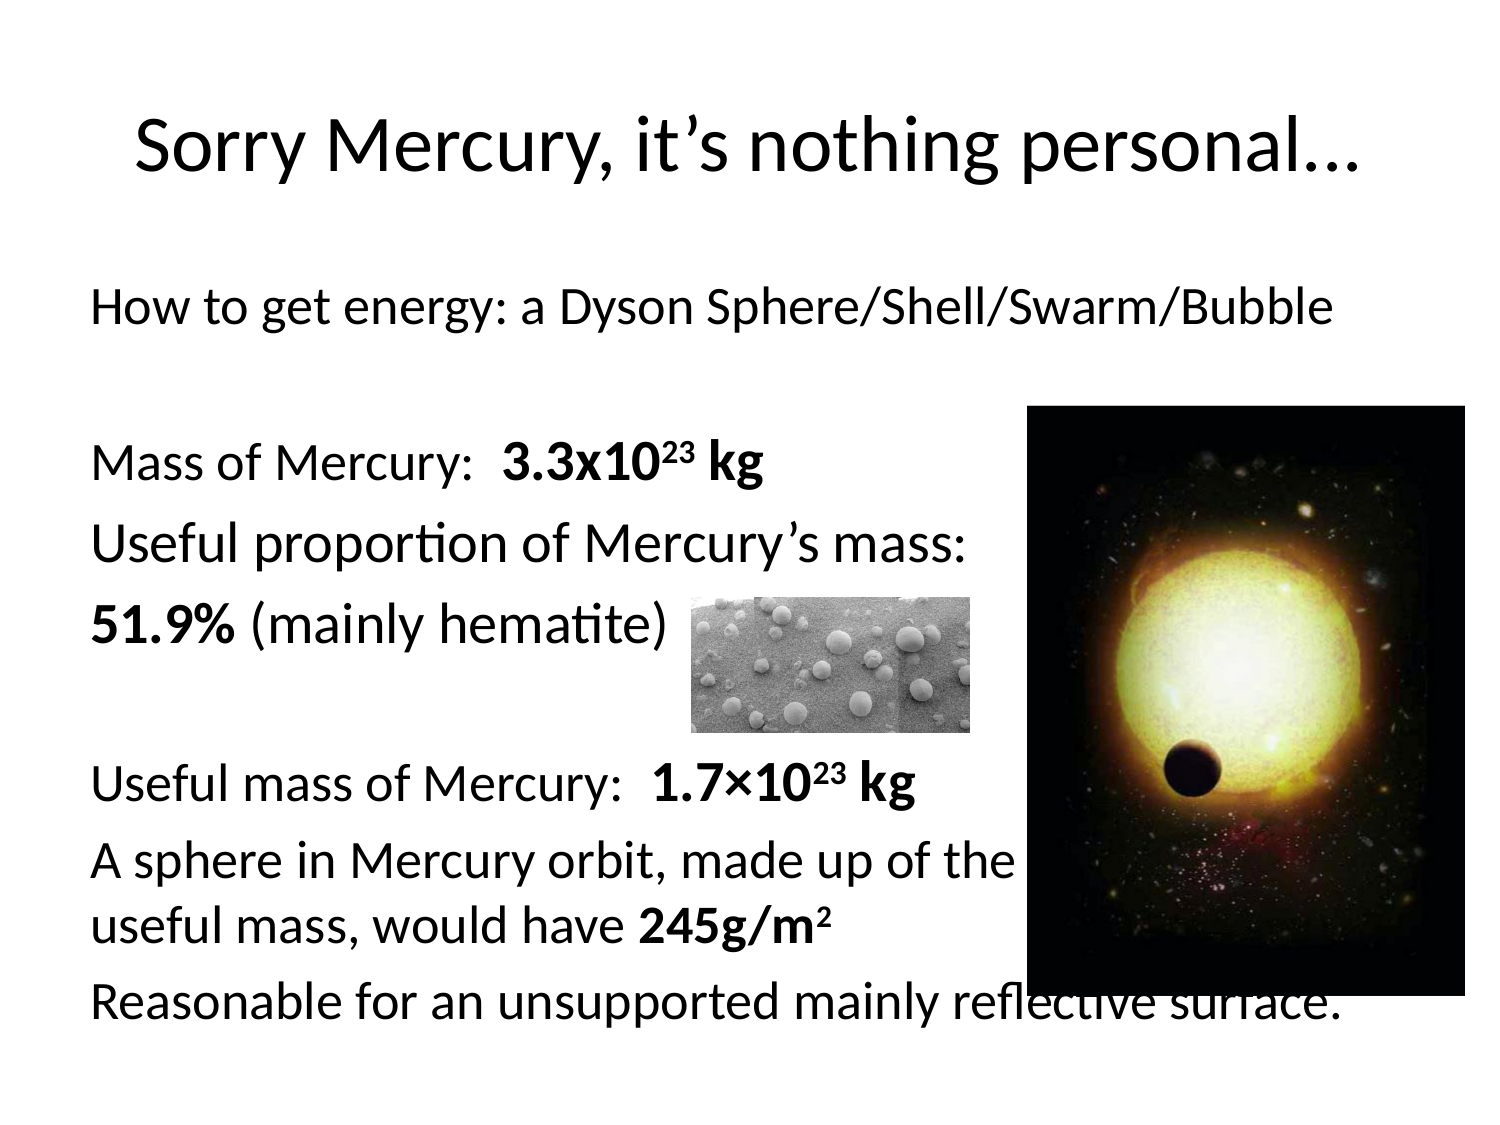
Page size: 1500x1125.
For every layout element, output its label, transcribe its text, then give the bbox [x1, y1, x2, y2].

picture [691, 406, 1500, 995]
title Sorry Mercury, it’s nothing personal... [75, 45, 1425, 233]
list How to get energy: a Dyson Sphere/Shell/Swarm/Bubble Mass of Mercury: 3.3x1023 kg Useful proportion of Mercury’s mass: 51.9% (mainly hematite) Useful mass of Mercury: 1.7×1023 kg A sphere in Mercury orbit, made up of the useful mass, would have 245g/m2 Reasonable for an unsupported mainly reflective surface. [75, 262, 1425, 1125]
